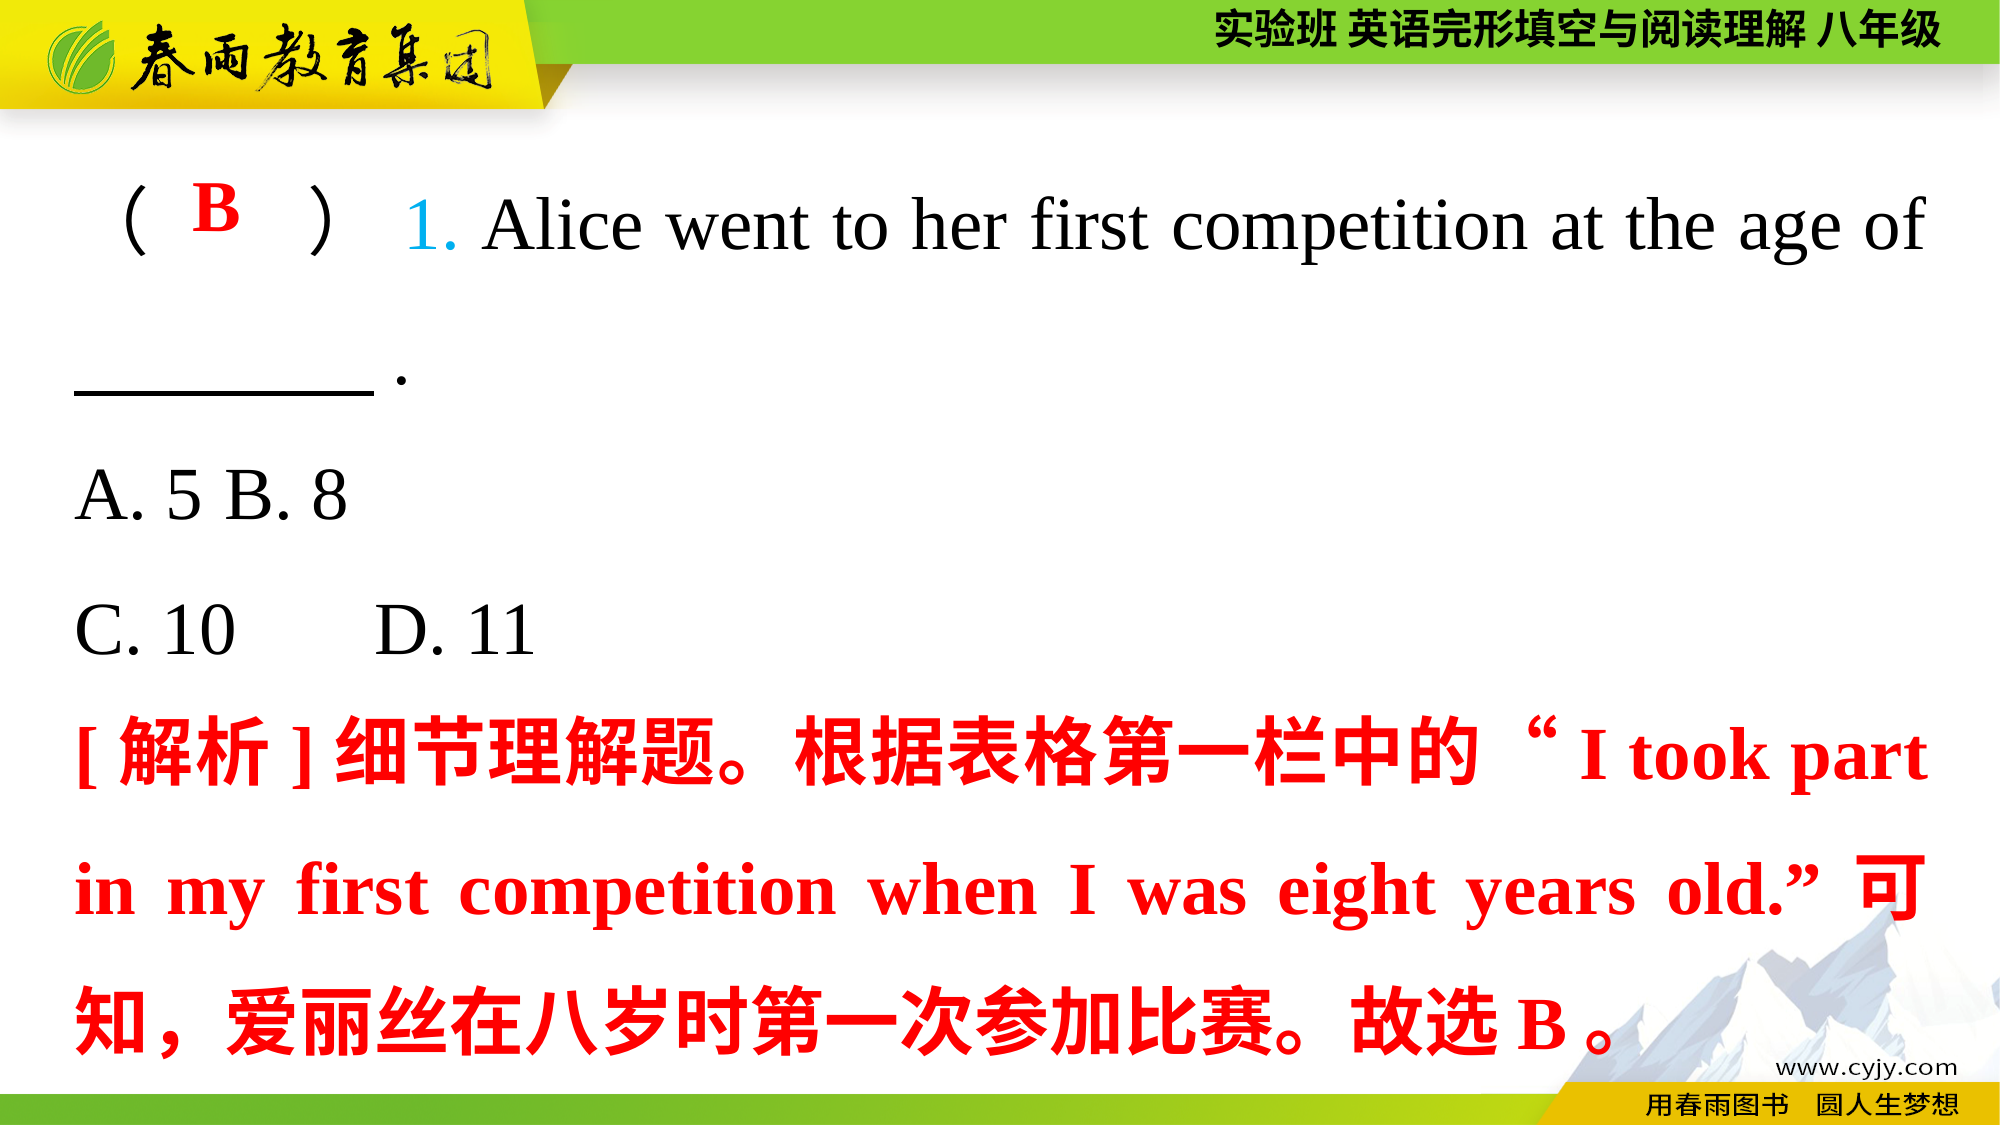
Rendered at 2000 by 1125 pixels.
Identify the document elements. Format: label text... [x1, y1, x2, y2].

picture [0, 0, 2000, 1125]
text_box [解析]细节理解题。根据表格第一栏中的“I took part in my first competition when I was eight years old.”可知，爱丽丝在八岁时第一次参加比赛。故选B。 [59, 651, 1944, 1072]
text_box B [177, 150, 257, 254]
list （ ）1. Alice went to her first competition at the age of . A. 5 B. 8 C. 10 D. 11 [59, 122, 1944, 651]
